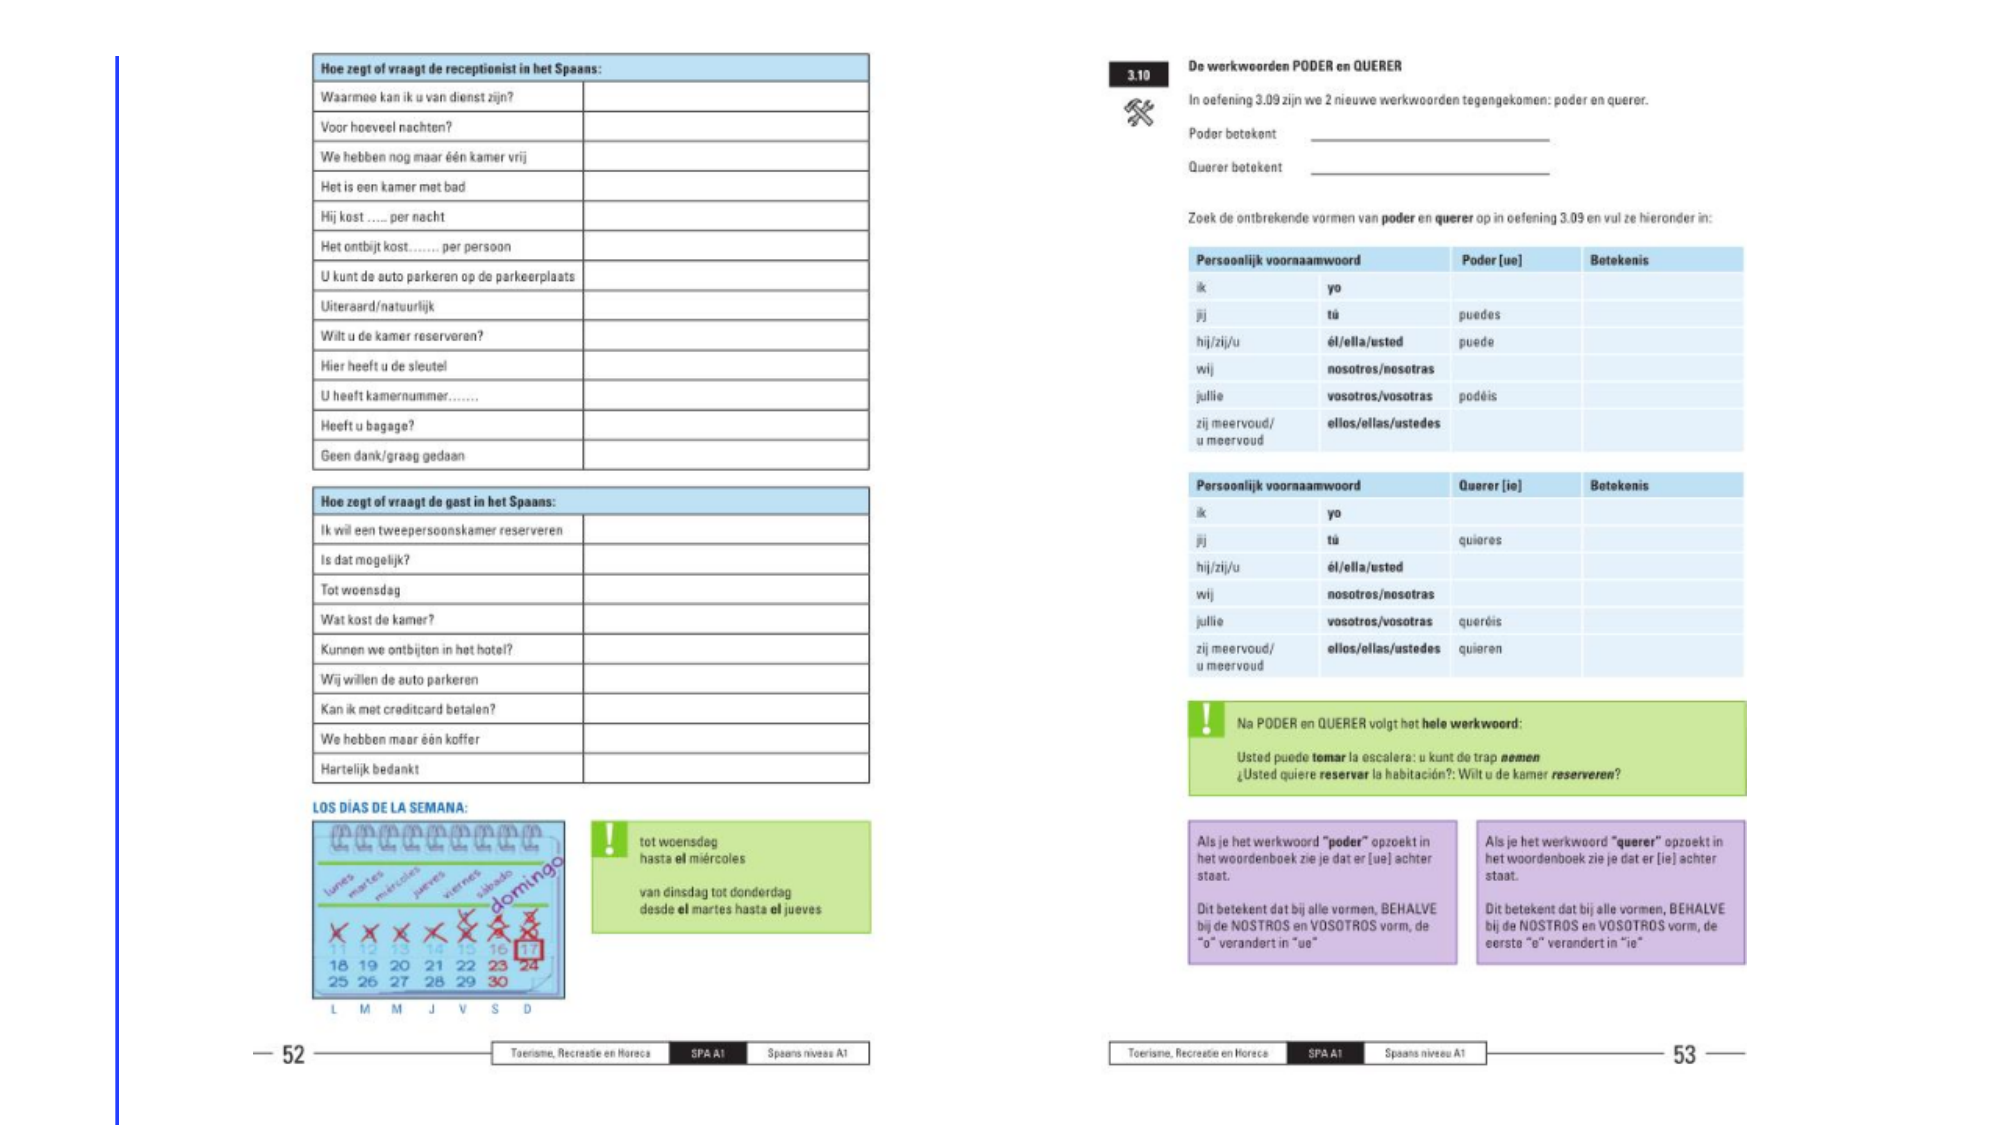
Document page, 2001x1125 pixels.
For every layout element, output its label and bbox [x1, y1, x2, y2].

picture [253, 50, 1747, 1075]
